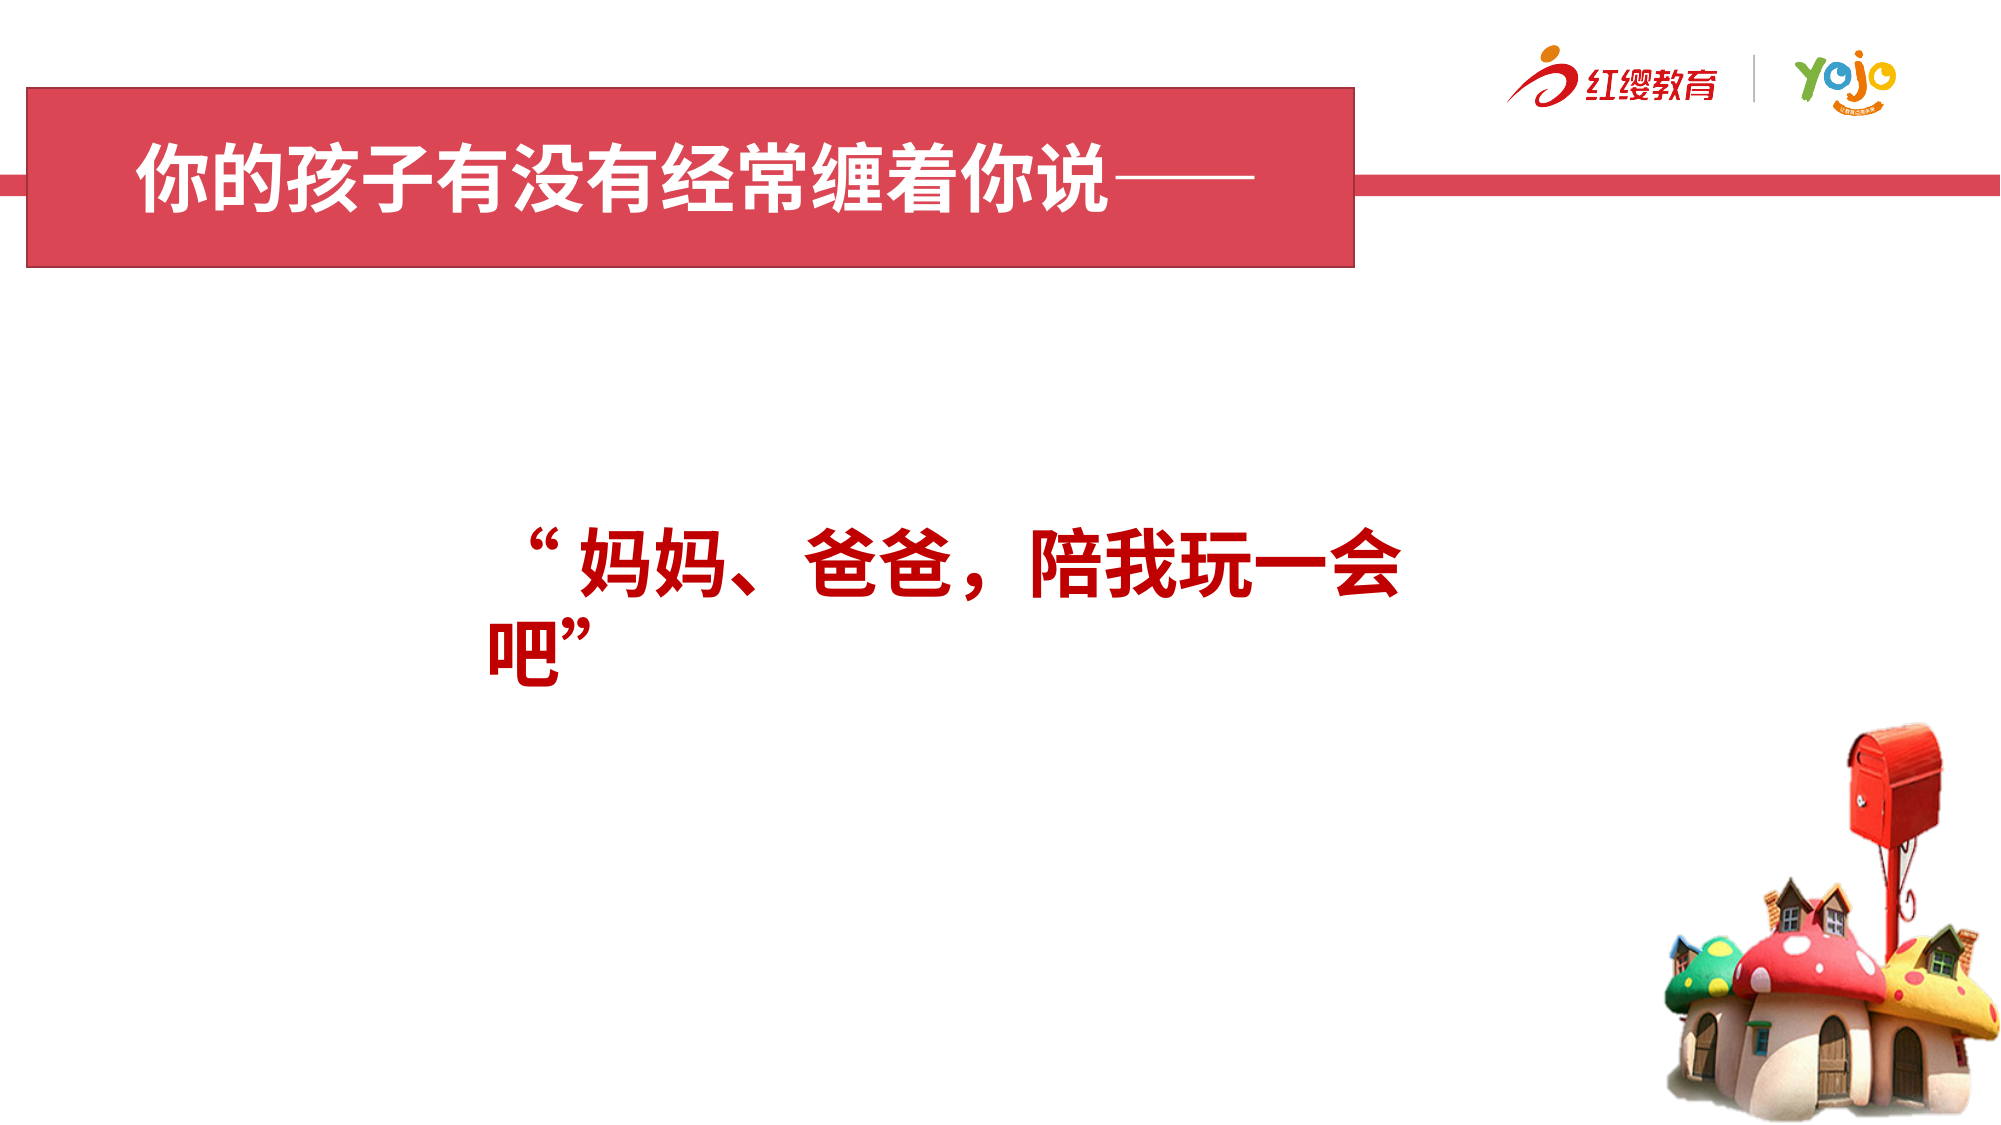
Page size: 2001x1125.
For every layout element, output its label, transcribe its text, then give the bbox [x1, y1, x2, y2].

picture [1660, 710, 2001, 1125]
text_box [26, 87, 1355, 268]
text_box “妈妈、爸爸，陪我玩一会吧” [471, 509, 1529, 705]
picture [1507, 45, 1896, 116]
list 你的孩子有没有经常缠着你说—— [46, 105, 1310, 330]
